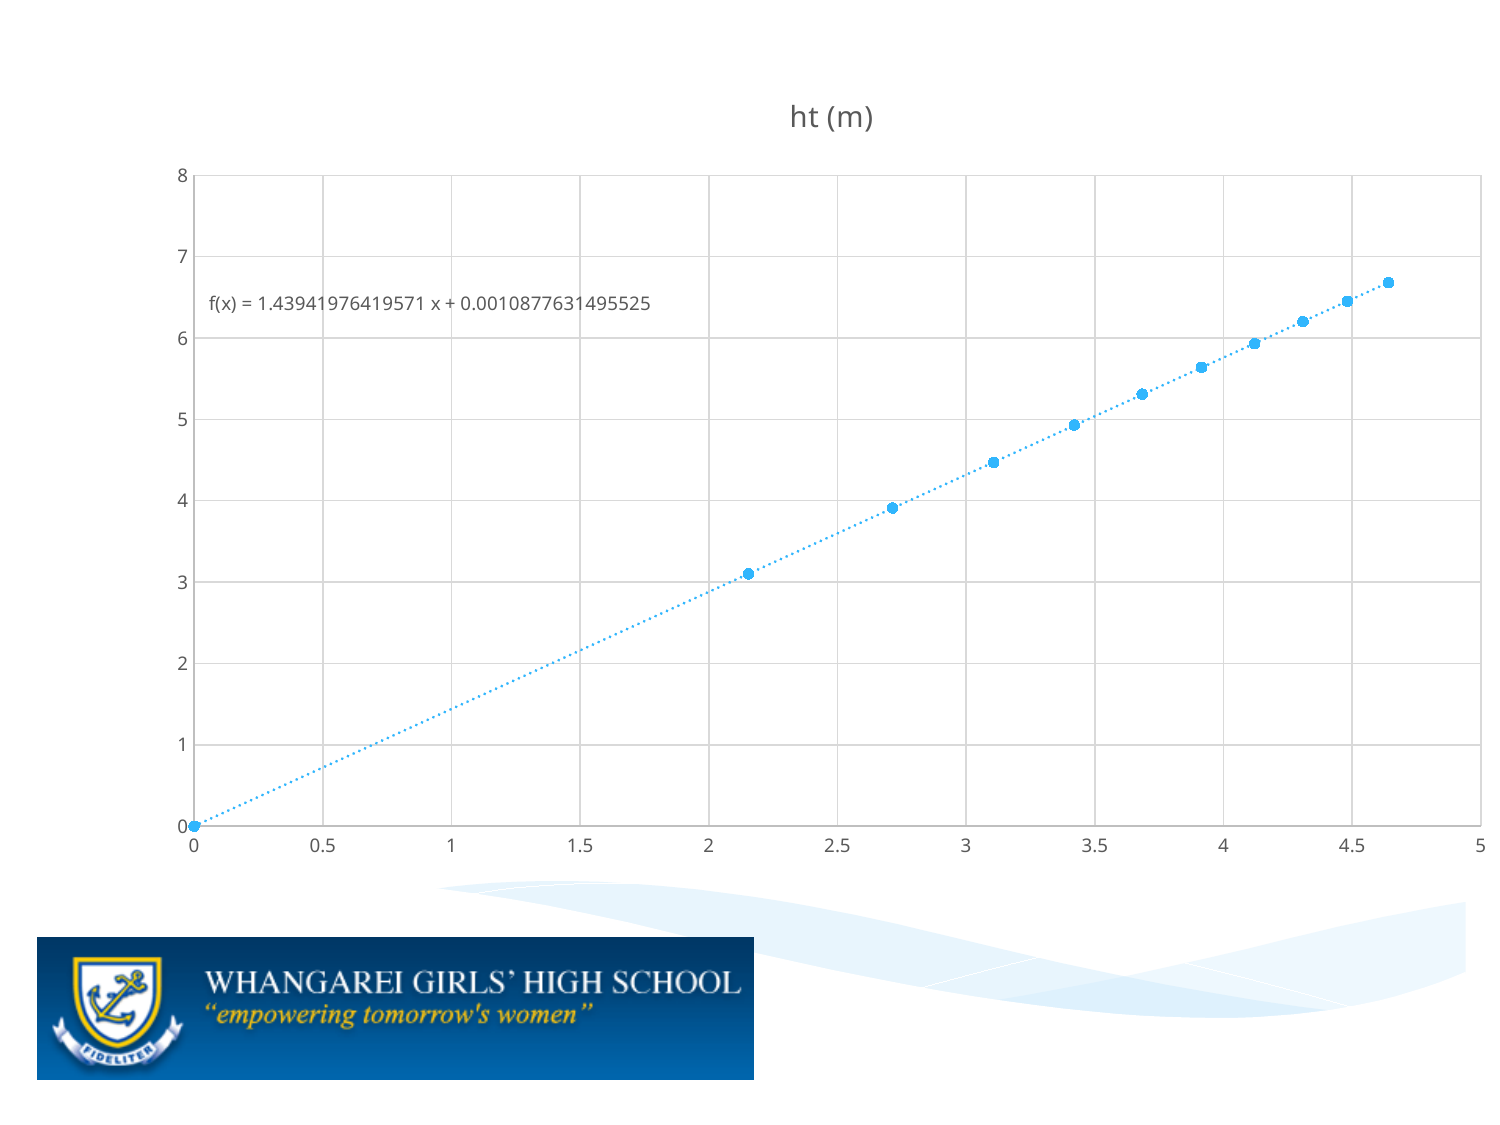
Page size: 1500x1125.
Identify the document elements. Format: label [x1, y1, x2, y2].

chart [149, 63, 1500, 876]
picture [37, 937, 754, 1080]
